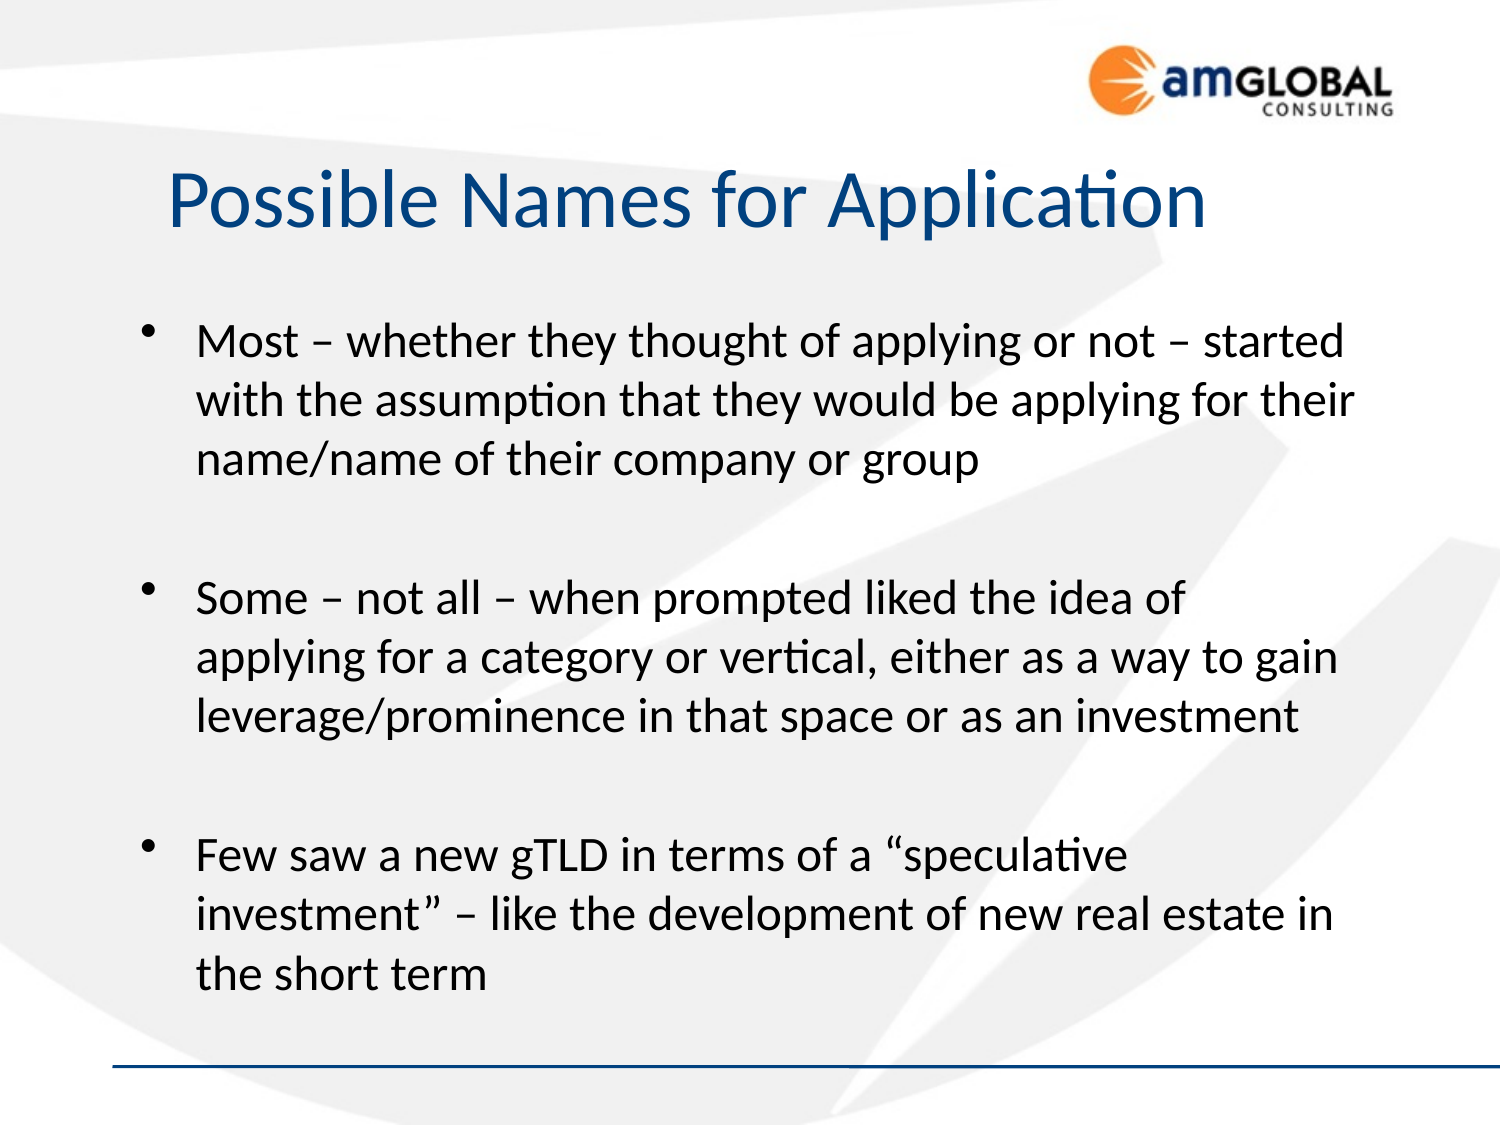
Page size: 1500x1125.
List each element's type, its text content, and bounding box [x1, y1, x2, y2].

picture [0, 0, 1500, 1125]
list Most – whether they thought of applying or not – started with the assumption that they would be applying for their name/name of their company or group Some – not all – when prompted liked the idea of applying for a category or vertical, either as a way to gain leverage/prominence in that space or as an investment Few saw a new gTLD in terms of a “speculative investment” – like the development of new real estate in the short term [125, 299, 1375, 1012]
title Possible Names for Application [152, 99, 1500, 288]
